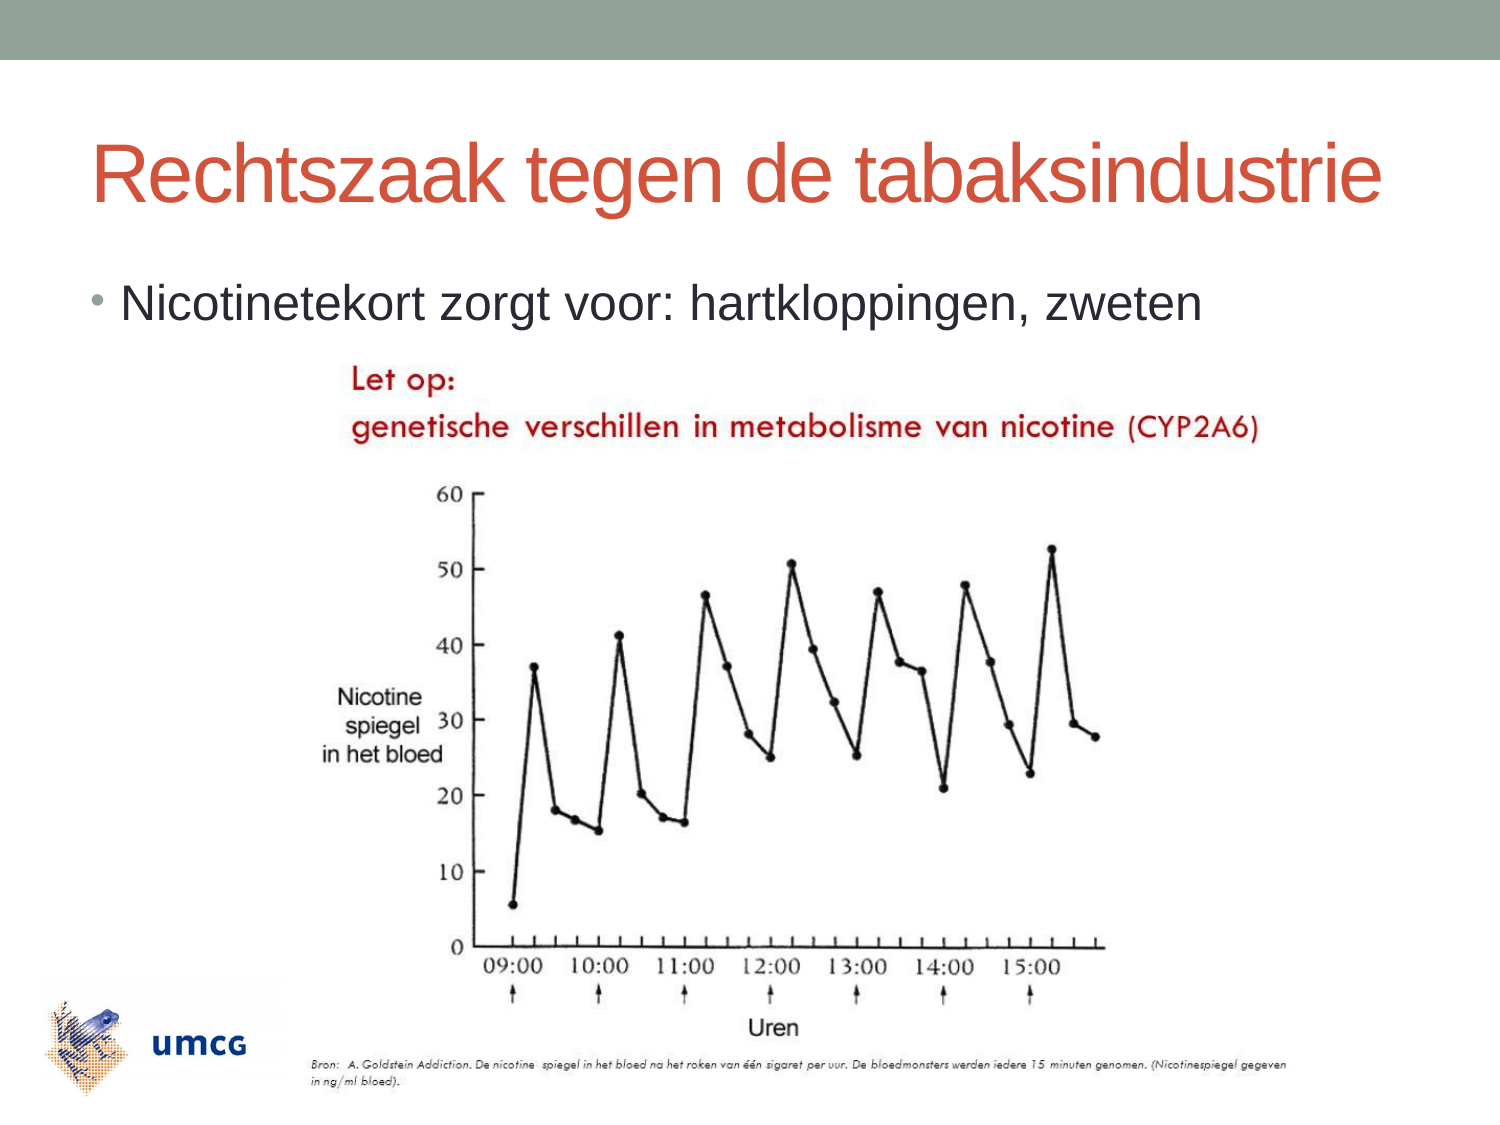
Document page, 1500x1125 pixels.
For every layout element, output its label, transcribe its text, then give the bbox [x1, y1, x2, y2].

picture [41, 980, 286, 1119]
picture [288, 348, 1294, 1102]
title Rechtszaak tegen de tabaksindustrie [75, 87, 1425, 250]
list Nicotinetekort zorgt voor: hartkloppingen, zweten [75, 262, 1425, 1063]
